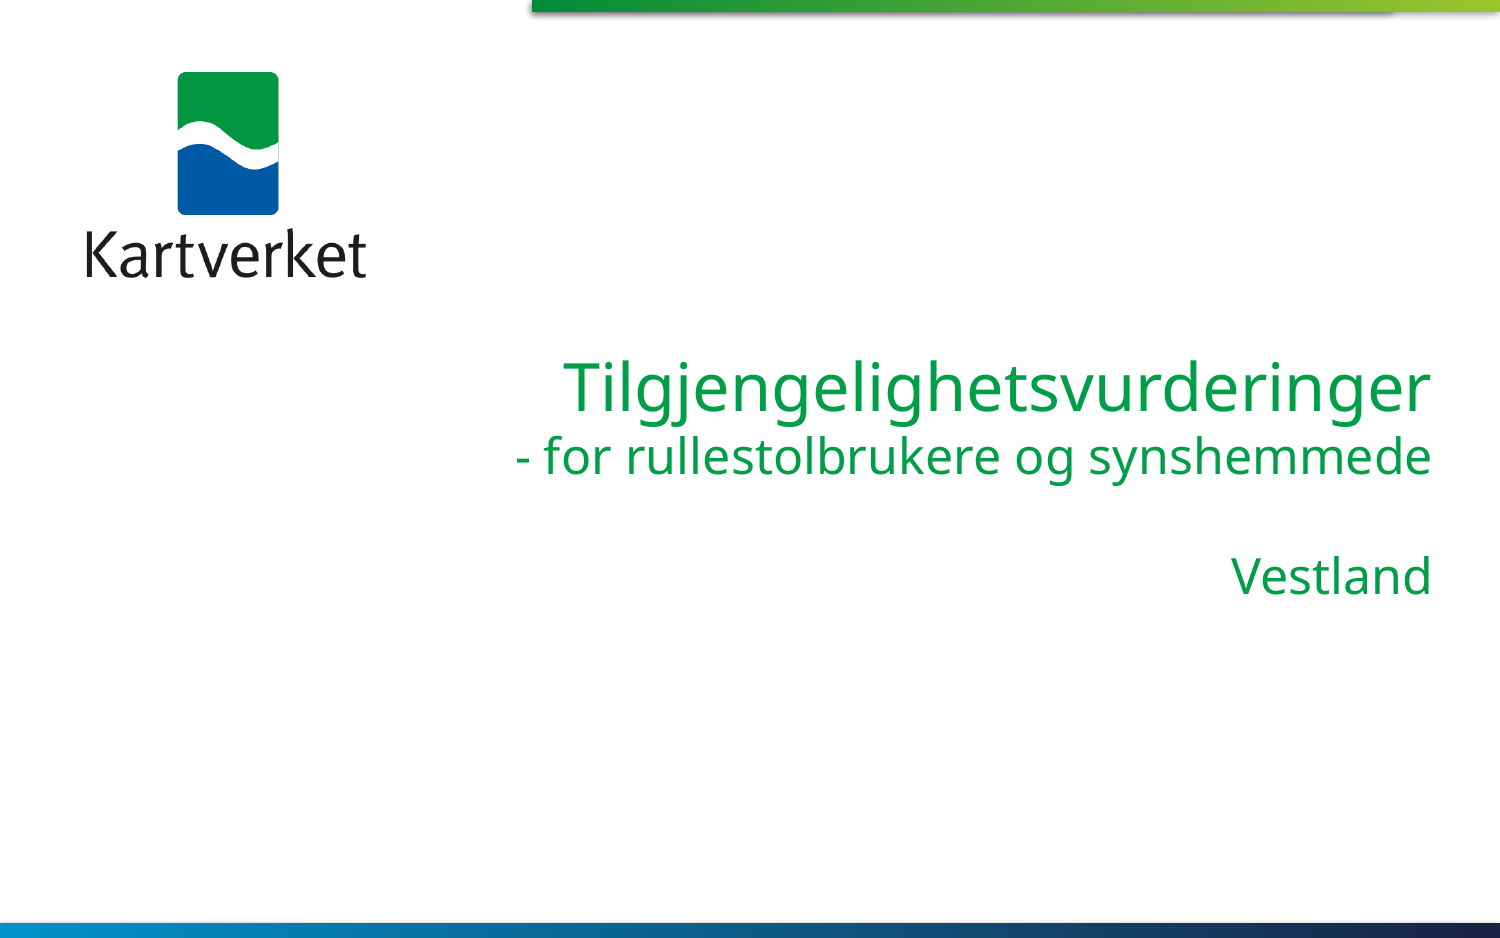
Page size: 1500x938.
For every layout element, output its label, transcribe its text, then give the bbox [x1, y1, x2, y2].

text_box Tilgjengelighetsvurderinger - for rullestolbrukere og synshemmede Vestland [66, 337, 1449, 613]
